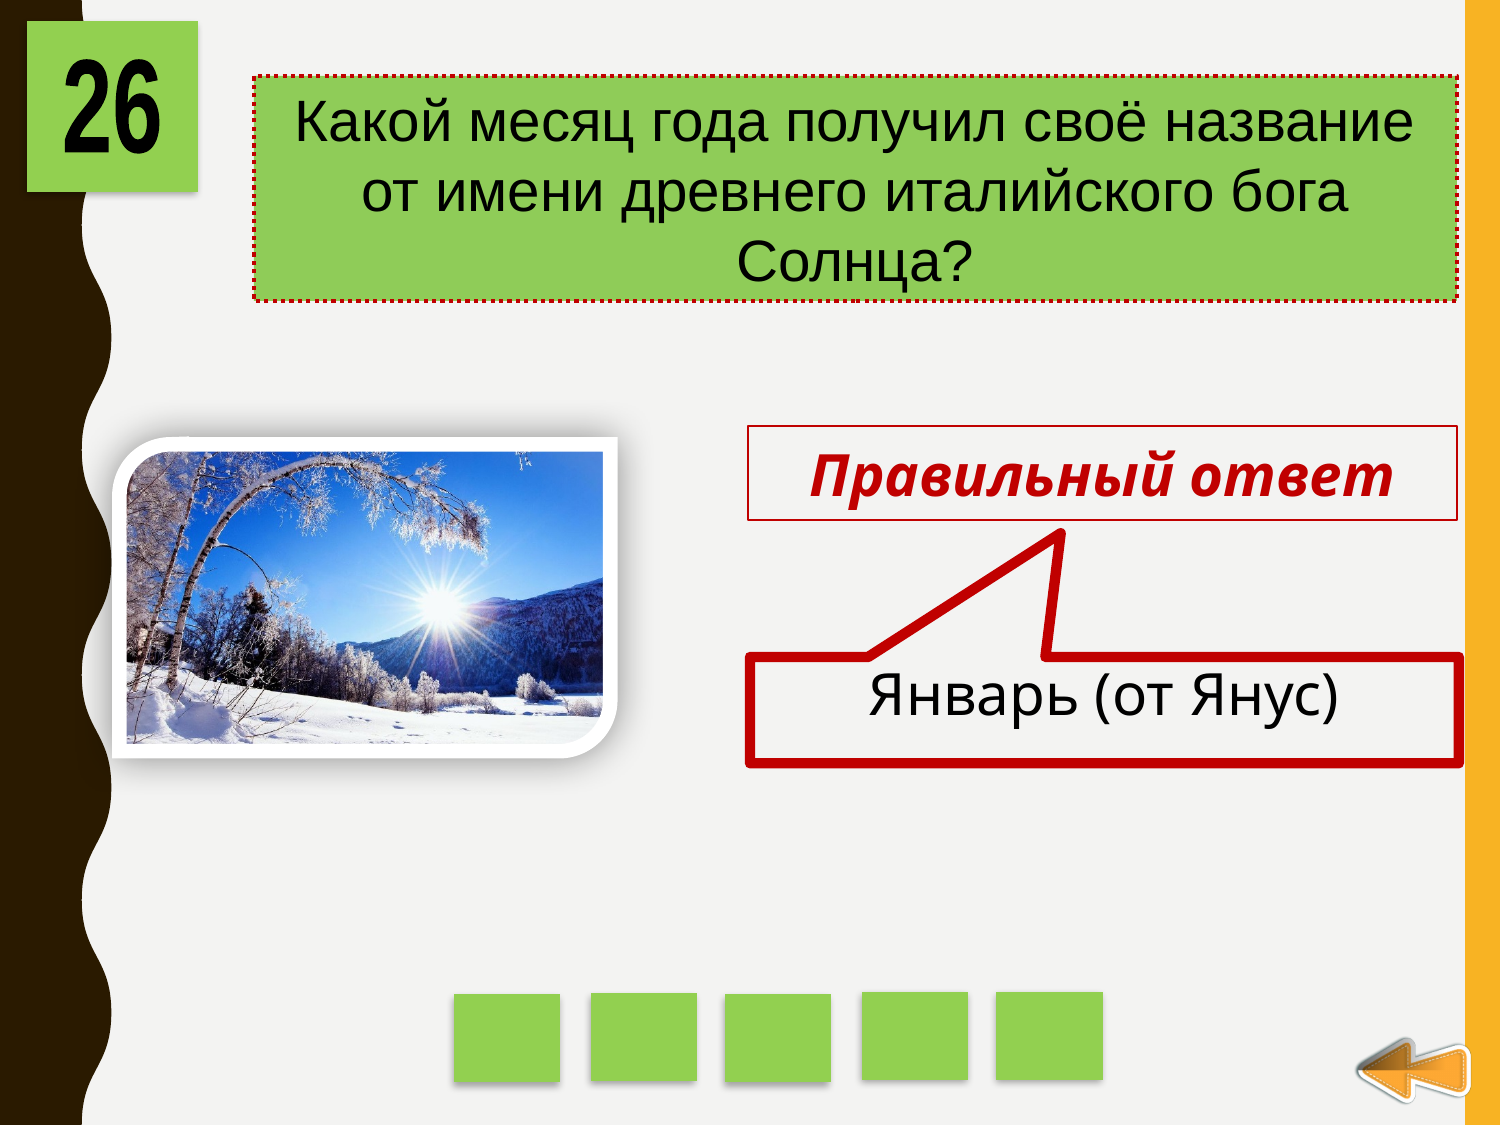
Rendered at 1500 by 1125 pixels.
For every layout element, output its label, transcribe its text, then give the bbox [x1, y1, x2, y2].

picture [1352, 1036, 1472, 1106]
text_box Какой месяц года получил своё название от имени древнего италийского бога Солнца? [253, 75, 1457, 301]
text_box [996, 991, 1103, 1080]
text_box [590, 992, 697, 1082]
text_box [26, 20, 198, 193]
text_box Январь (от Янус) [748, 532, 1460, 765]
text_box [725, 994, 832, 1083]
picture [119, 444, 611, 752]
text_box [862, 991, 969, 1080]
text_box Правильный ответ [747, 425, 1458, 521]
text_box [453, 994, 560, 1083]
